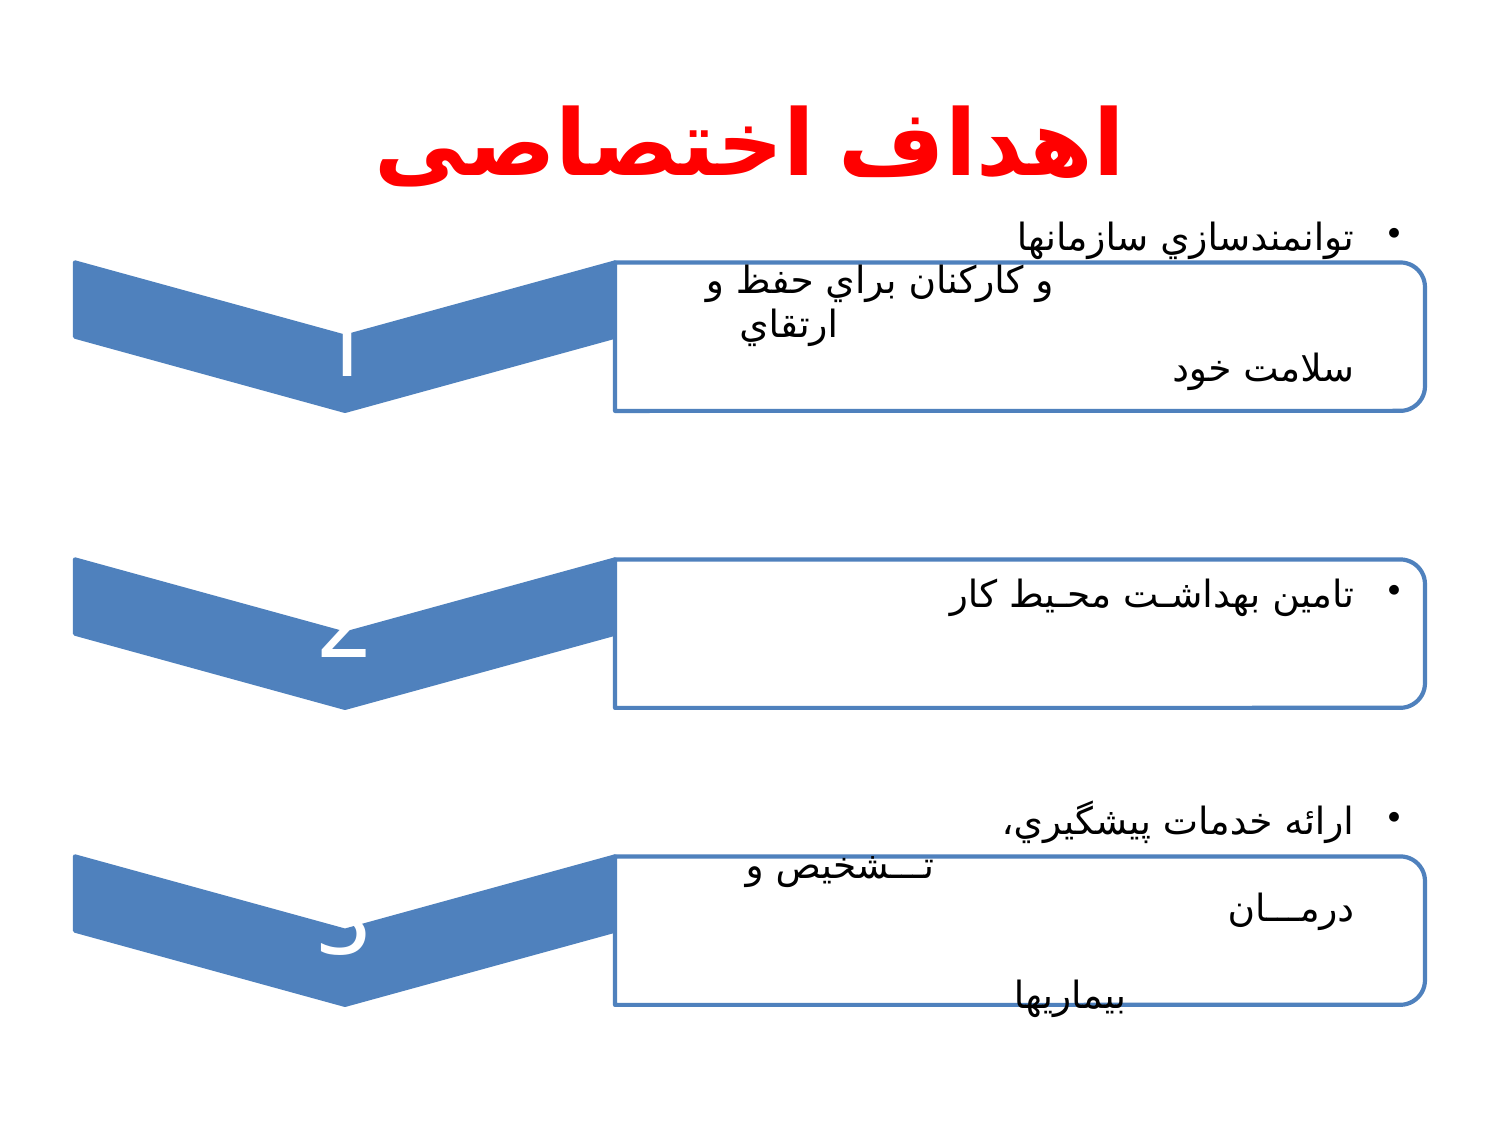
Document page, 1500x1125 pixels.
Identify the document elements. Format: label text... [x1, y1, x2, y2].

title اهداف اختصاصی [75, 45, 1425, 233]
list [74, 262, 1426, 1006]
